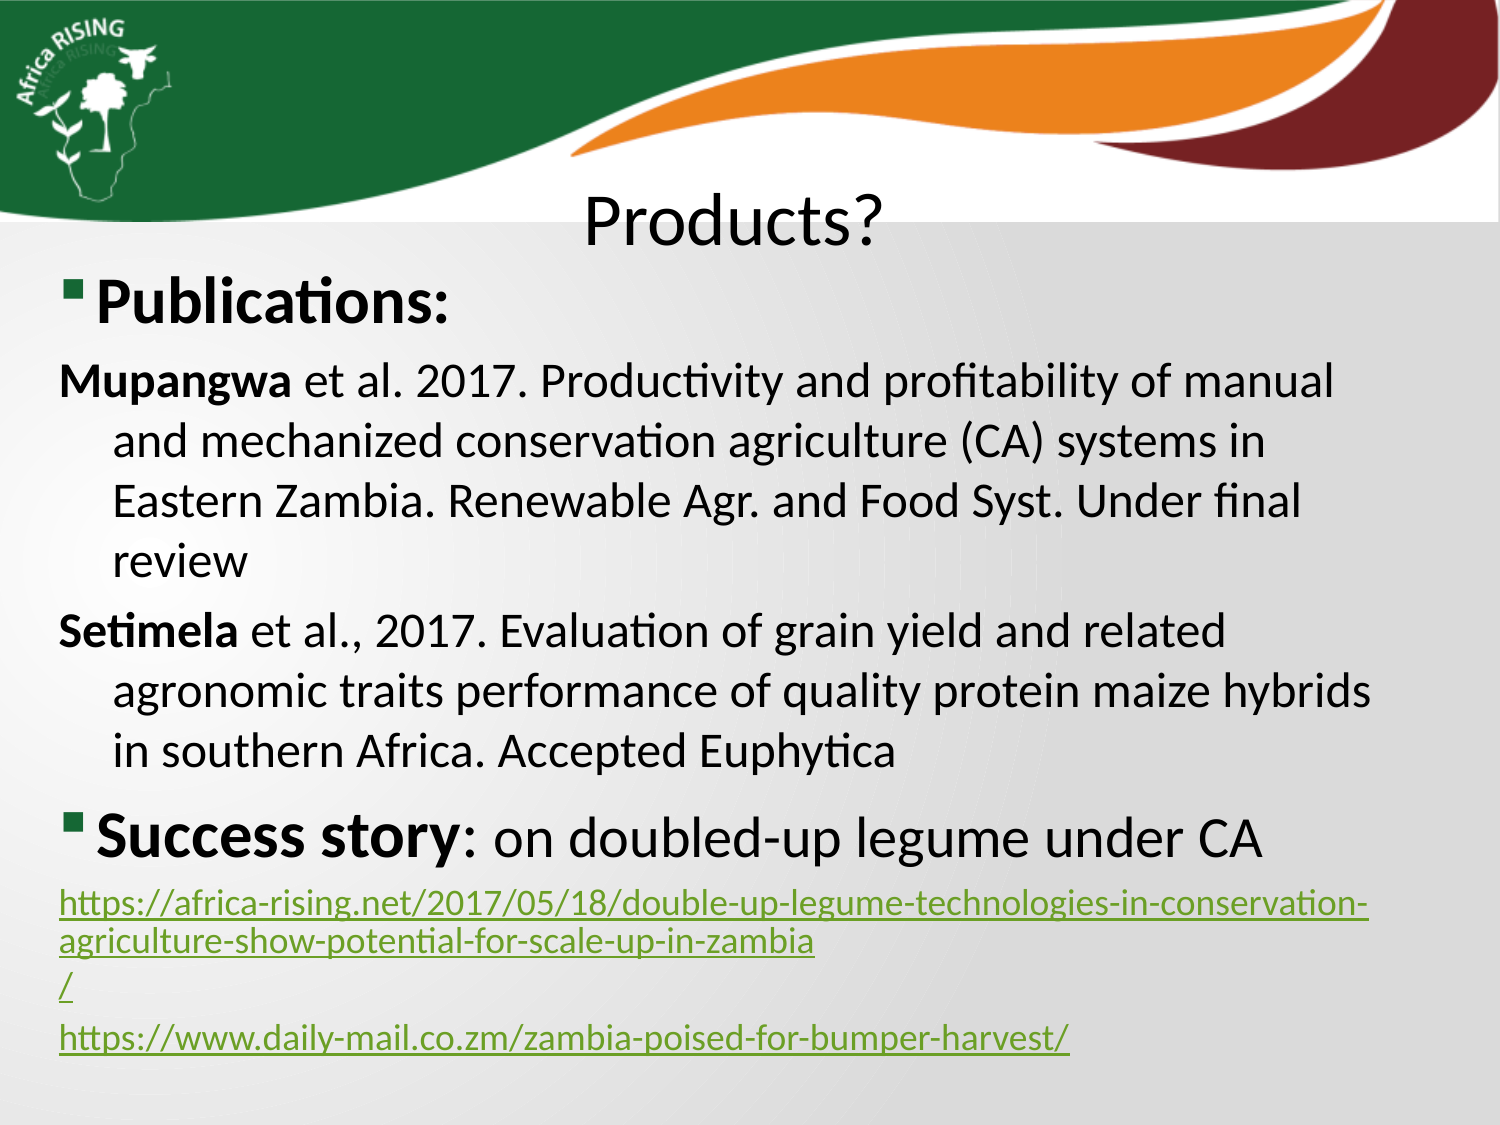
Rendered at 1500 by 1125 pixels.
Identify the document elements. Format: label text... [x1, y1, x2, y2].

list Products? [549, 162, 1025, 249]
text_box Publications: Mupangwa et al. 2017. Productivity and profitability of manual and mechanized conservation agriculture (CA) systems in Eastern Zambia. Renewable Agr. and Food Syst. Under final review Setimela et al., 2017. Evaluation of grain yield and related agronomic traits performance of quality protein maize hybrids in southern Africa. Accepted Euphytica Success story: on doubled-up legume under CA https://africa-rising.net/2017/05/18/double-up-legume-technologies-in-conservation-agriculture-show-potential-for-scale-up-in-zambia/ https://www.daily-mail.co.zm/zambia-poised-for-bumper-harvest/ [24, 249, 1400, 993]
picture [0, 0, 1499, 222]
